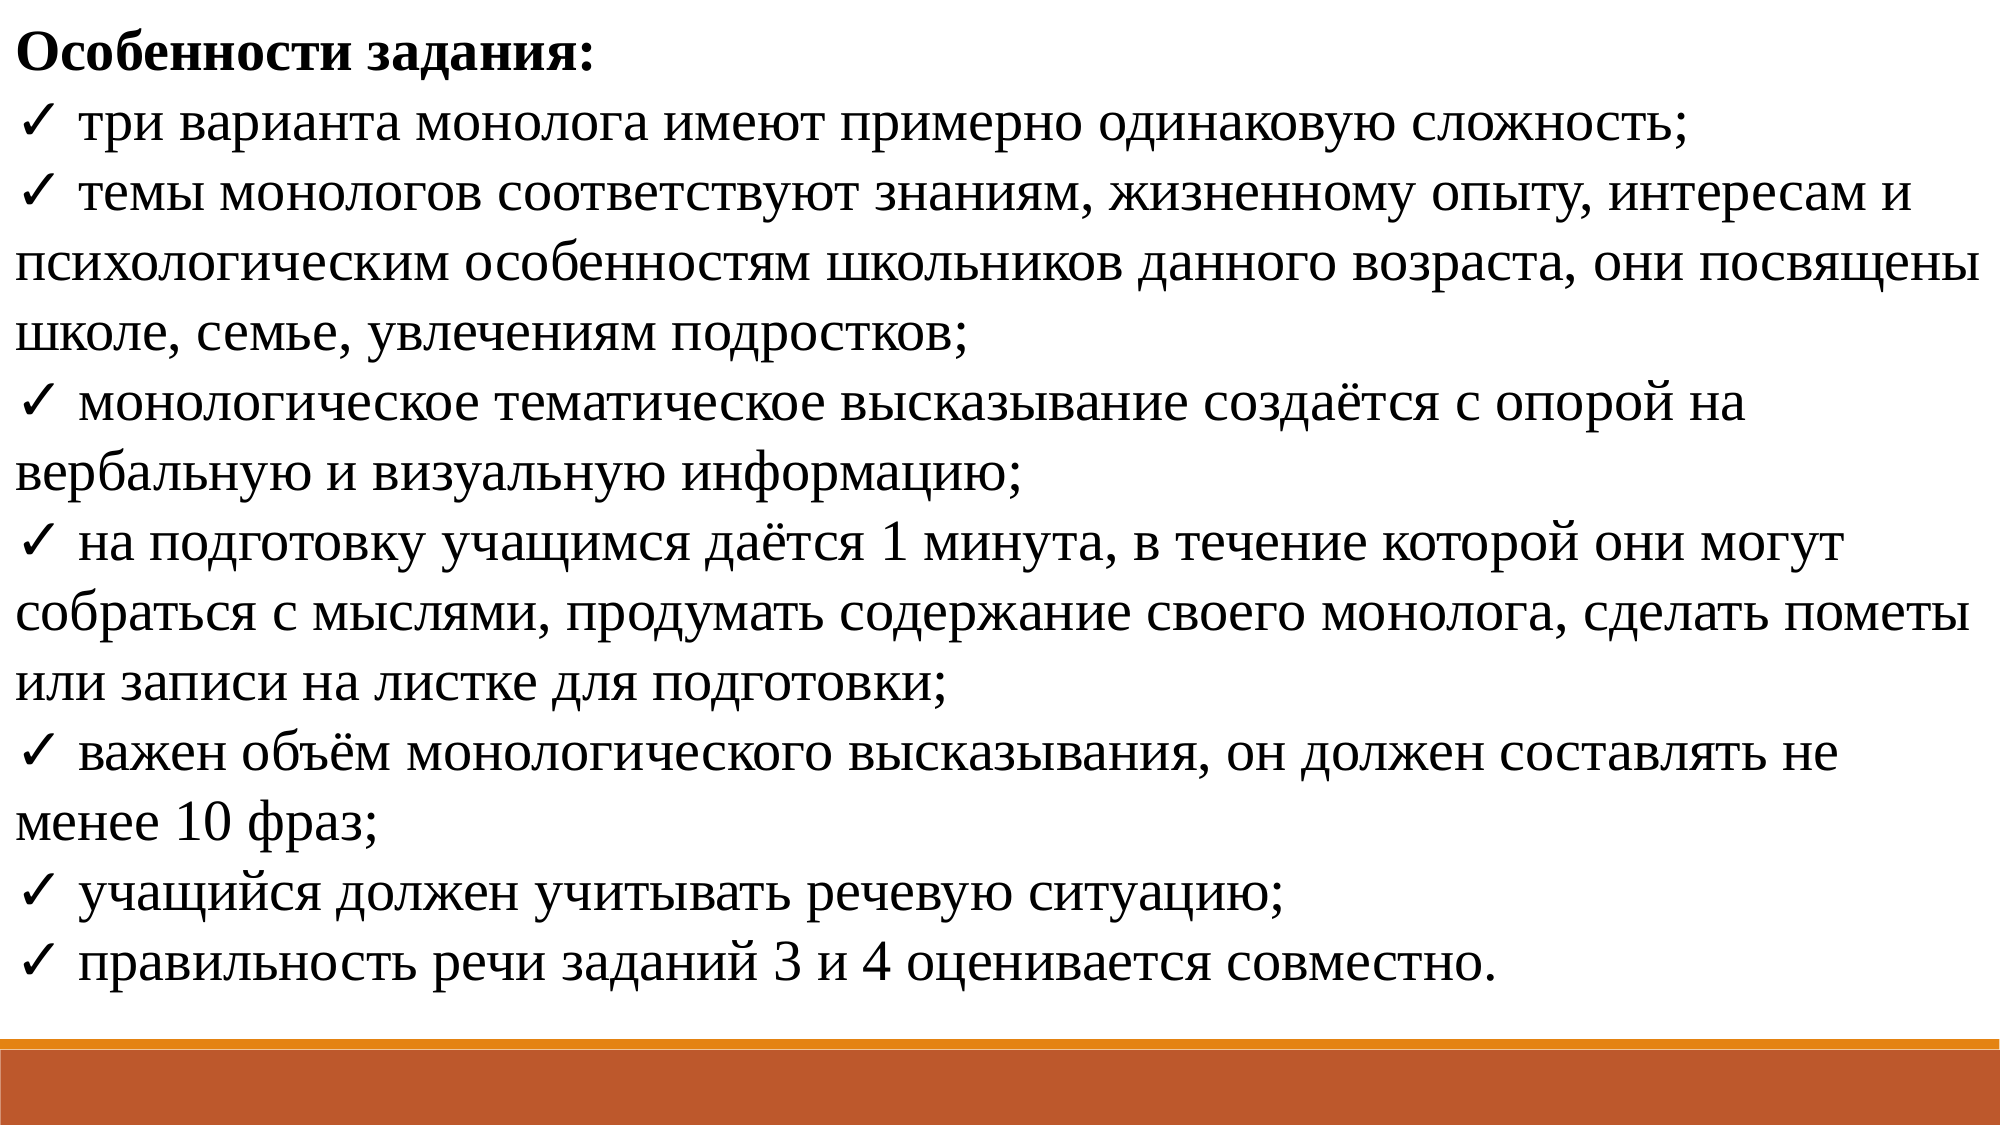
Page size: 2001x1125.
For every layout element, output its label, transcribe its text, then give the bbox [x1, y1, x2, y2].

text_box Особенности задания: ✓ три варианта монолога имеют примерно одинаковую сложность; ✓ темы монологов соответствуют знаниям, жизненному опыту, интересам и психологическим особенностям школьников данного возраста, они посвящены школе, семье, увлечениям подростков; ✓ монологическое тематическое высказывание создаётся с опорой на вербальную и визуальную информацию; ✓ на подготовку учащимся даётся 1 минута, в течение которой они могут собраться с мыслями, продумать содержание своего монолога, сделать пометы или записи на листке для подготовки; ✓ важен объём монологического высказывания, он должен составлять не менее 10 фраз; ✓ учащийся должен учитывать речевую ситуацию; ✓ правильность речи заданий 3 и 4 оценивается совместно. [0, 5, 2000, 1000]
